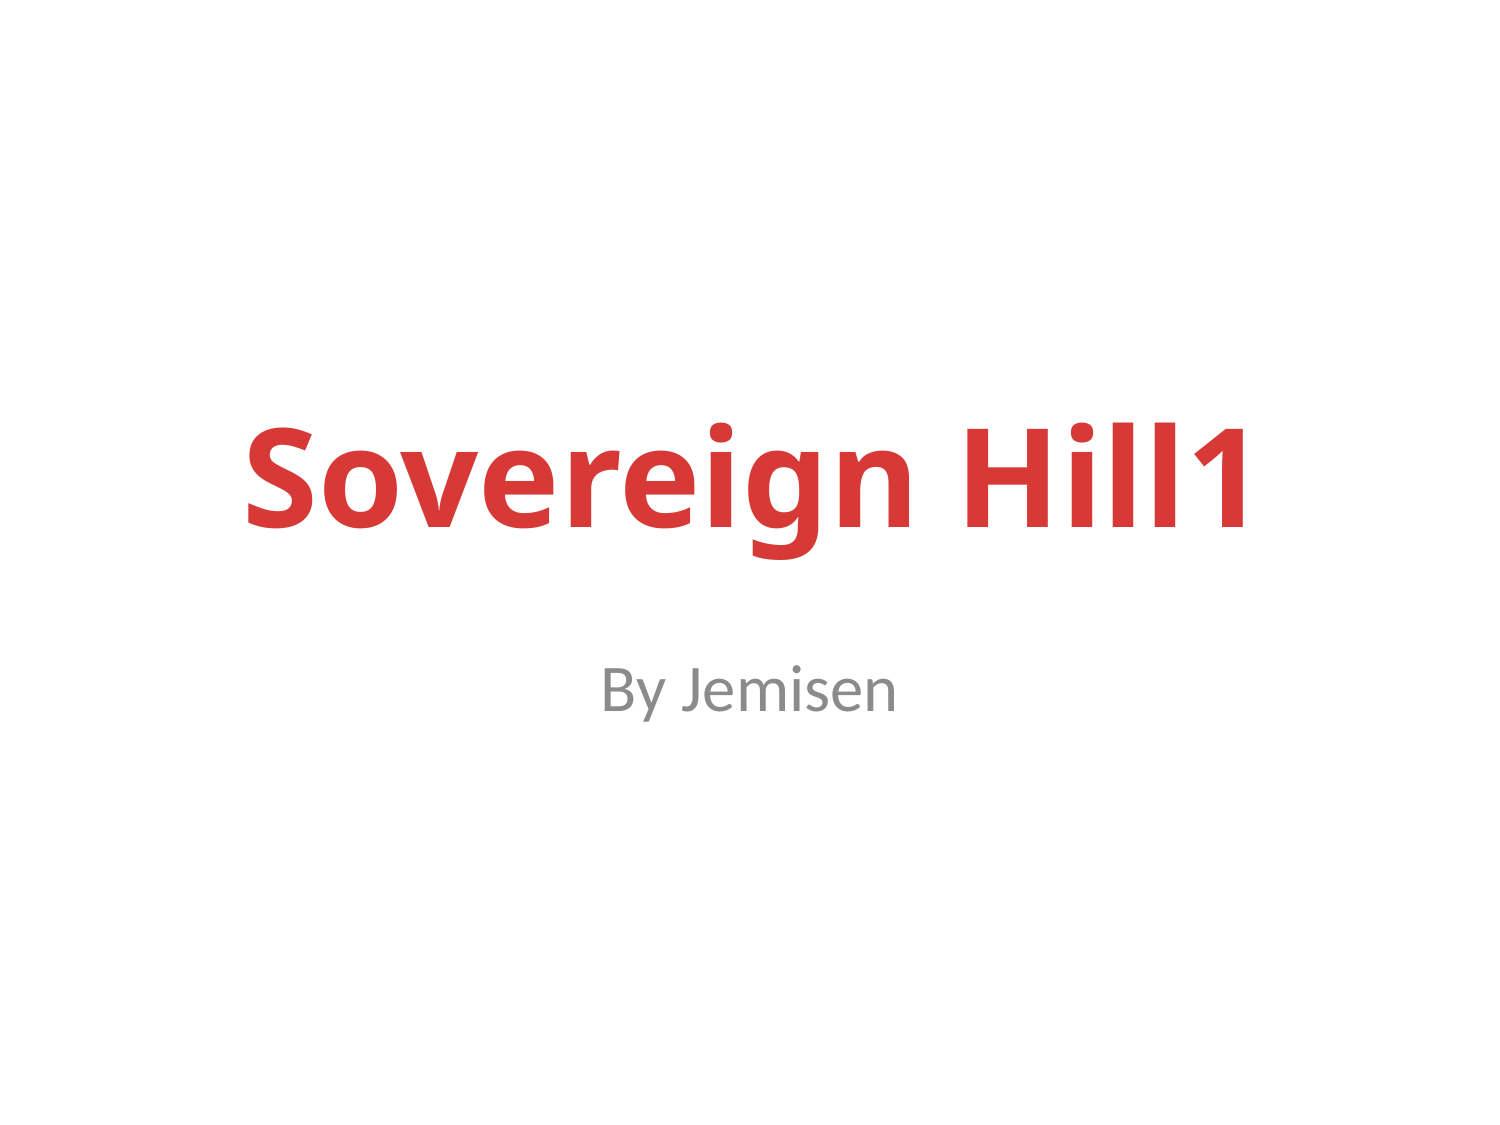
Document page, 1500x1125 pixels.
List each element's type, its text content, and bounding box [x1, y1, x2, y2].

title Sovereign Hill1 [117, 351, 1393, 593]
subtitle By Jemisen [225, 637, 1275, 925]
